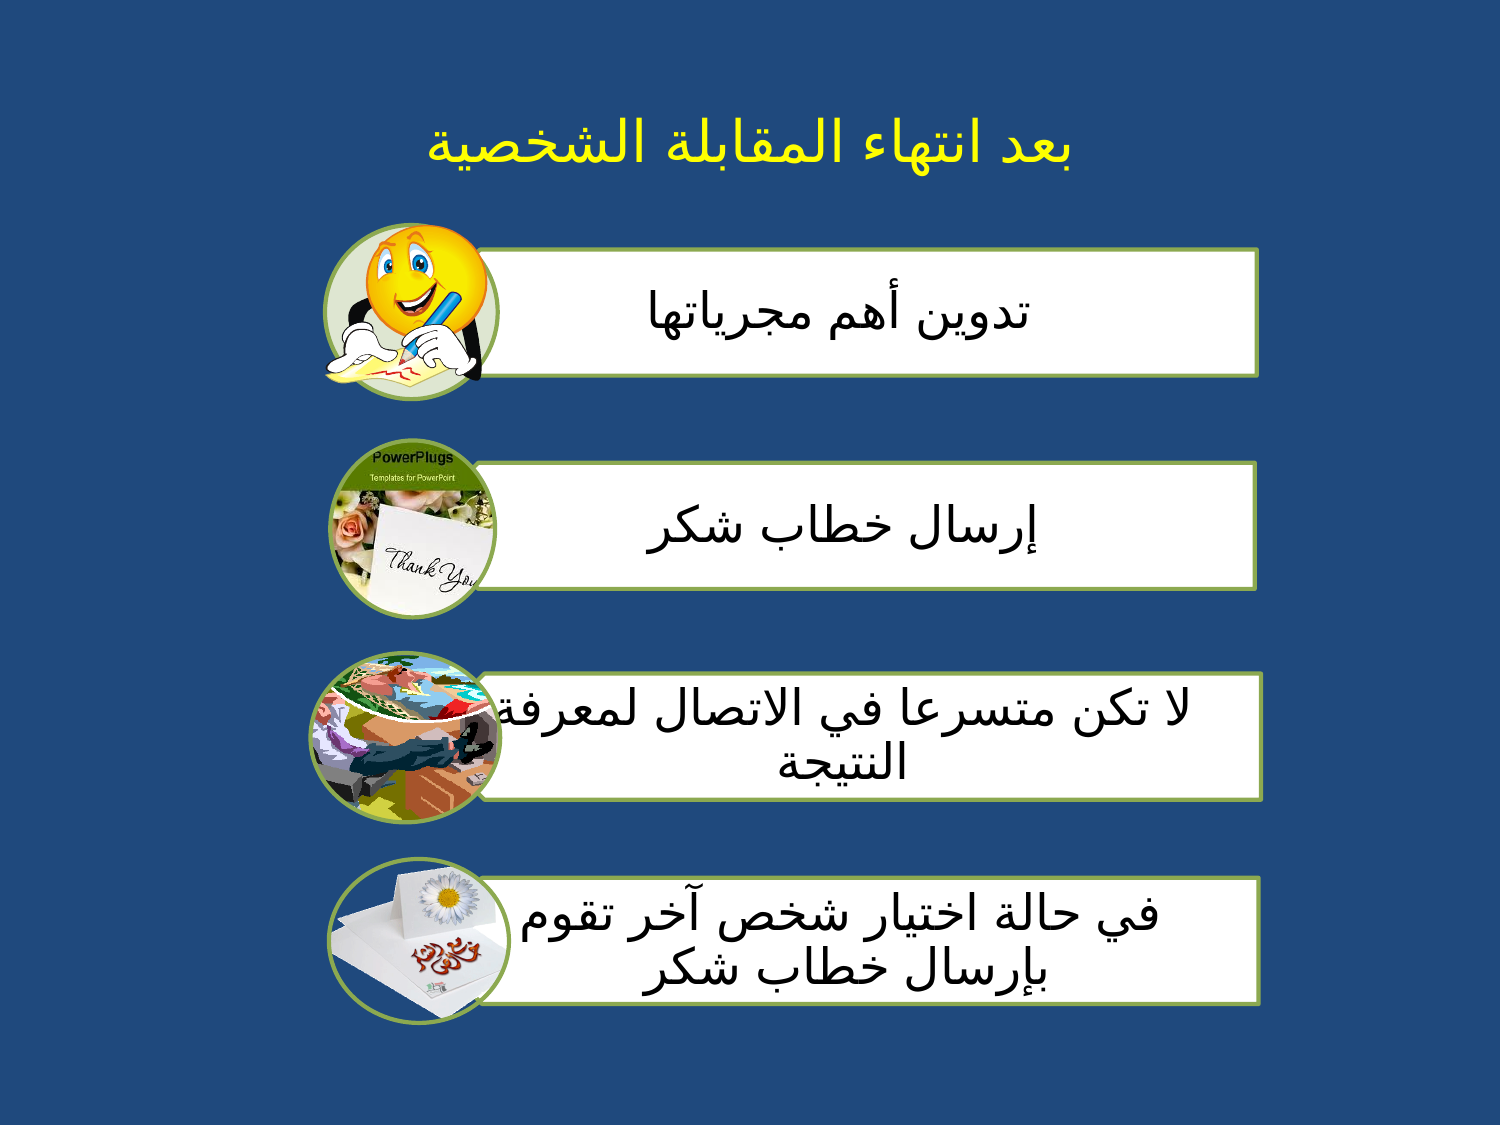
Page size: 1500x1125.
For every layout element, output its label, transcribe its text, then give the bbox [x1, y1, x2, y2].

picture [324, 224, 488, 388]
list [162, 224, 1426, 1024]
title بعد انتهاء المقابلة الشخصية [74, 44, 1426, 233]
